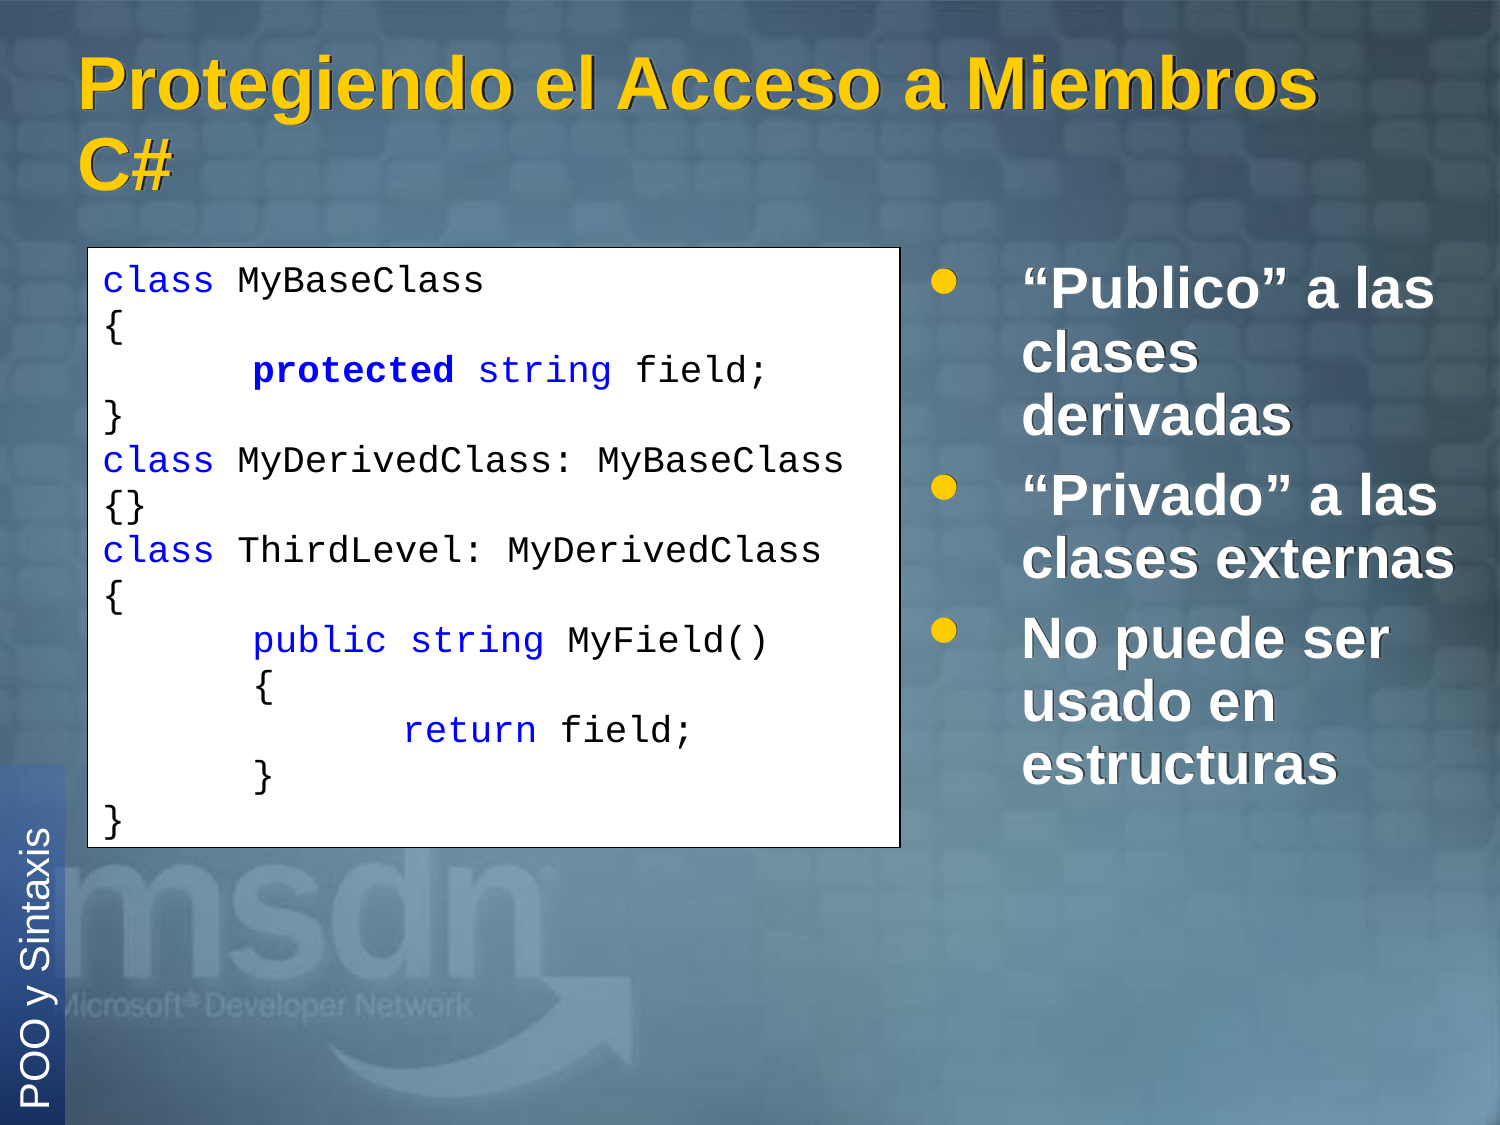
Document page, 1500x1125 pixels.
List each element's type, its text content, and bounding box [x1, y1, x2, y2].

text_box POO y Sintaxis [0, 765, 65, 1125]
text_box class MyBaseClass { protected string field; } class MyDerivedClass: MyBaseClass {} class ThirdLevel: MyDerivedClass { public string MyField() { return field; } } [87, 247, 900, 848]
picture [0, 0, 1500, 1125]
text_box “Publico” a las clases derivadas “Privado” a las clases externas No puede ser usado en estructuras [912, 251, 1475, 805]
title Protegiendo el Acceso a Miembros C# [62, 37, 1440, 143]
